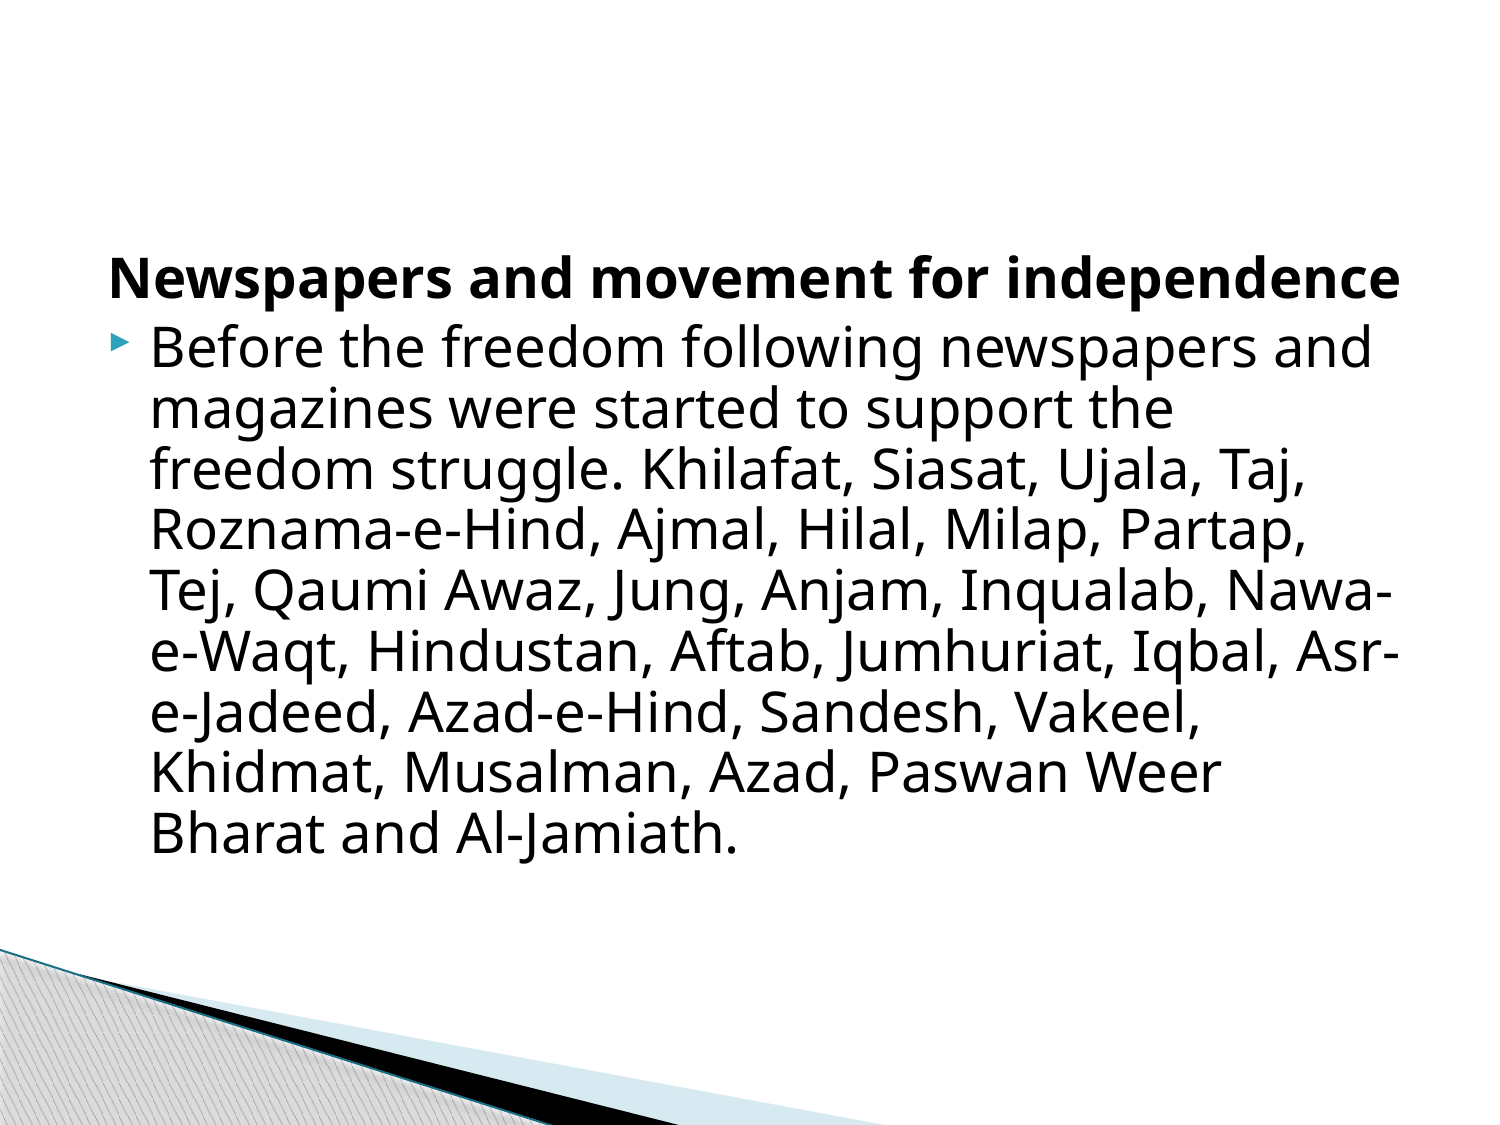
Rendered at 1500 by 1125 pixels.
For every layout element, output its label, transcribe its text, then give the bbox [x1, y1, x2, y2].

list Newspapers and movement for independence Before the freedom following newspapers and magazines were started to support the freedom struggle. Khilafat, Siasat, Ujala, Taj, Roznama-e-Hind, Ajmal, Hilal, Milap, Partap, Tej, Qaumi Awaz, Jung, Anjam, Inqualab, Nawa-e-Waqt, Hindustan, Aftab, Jumhuriat, Iqbal, Asr-e-Jadeed, Azad-e-Hind, Sandesh, Vakeel, Khidmat, Musalman, Azad, Paswan Weer Bharat and Al-Jamiath. [75, 243, 1425, 986]
